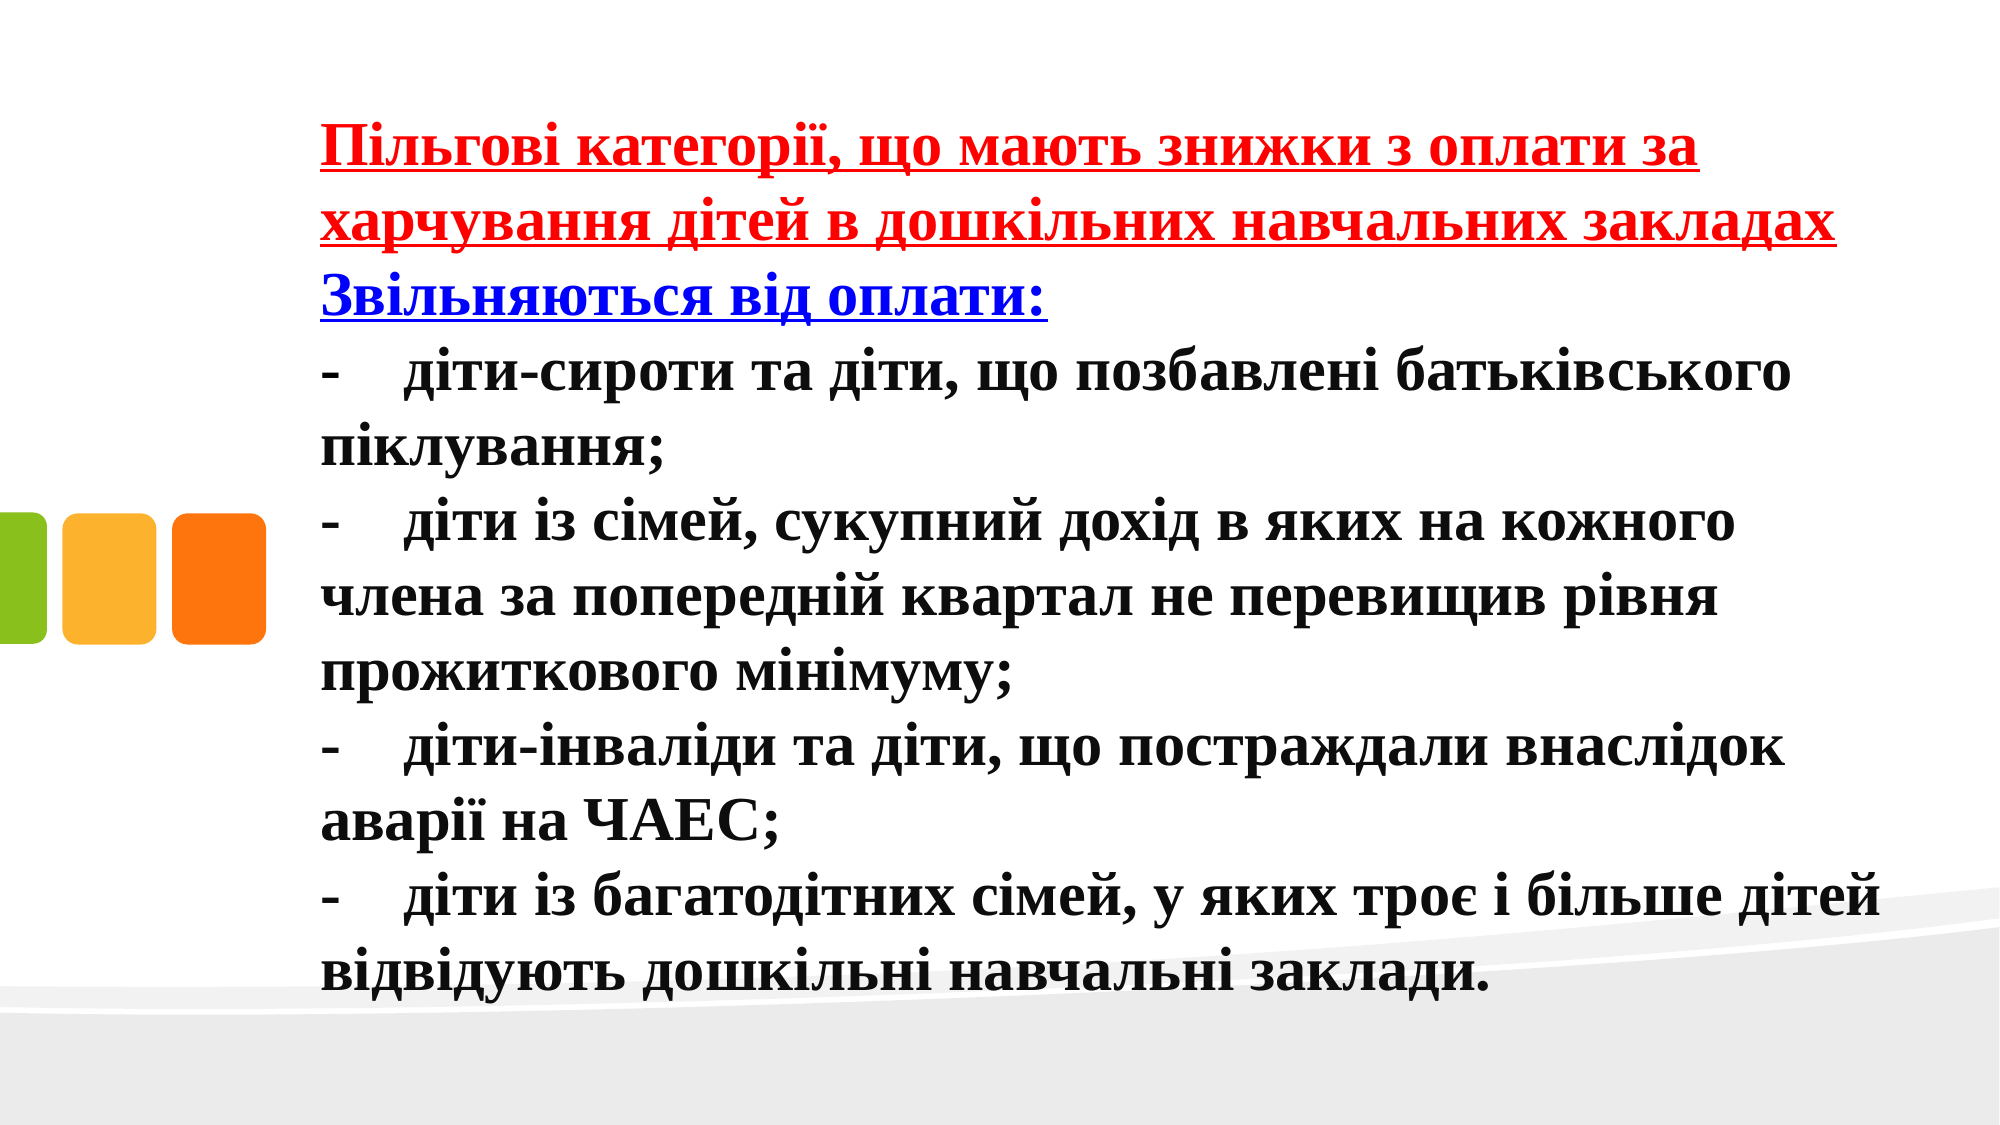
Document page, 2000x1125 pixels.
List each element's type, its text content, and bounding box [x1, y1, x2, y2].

title Пільгові категорії, що мають знижки з оплати за харчування дітей в дошкільних навчальних закладах Звільняються від оплати: - діти-сироти та діти, що позбавлені батьківського піклування; - діти із сімей, сукупний дохід в яких на кожного члена за попередній квартал не перевищив рівня прожиткового мінімуму; - діти-інваліди та діти, що постраждали внаслідок аварії на ЧАЕС; - діти із багатодітних сімей, у яких троє і більше дітей відвідують дошкільні навчальні заклади. [299, 74, 1913, 1088]
